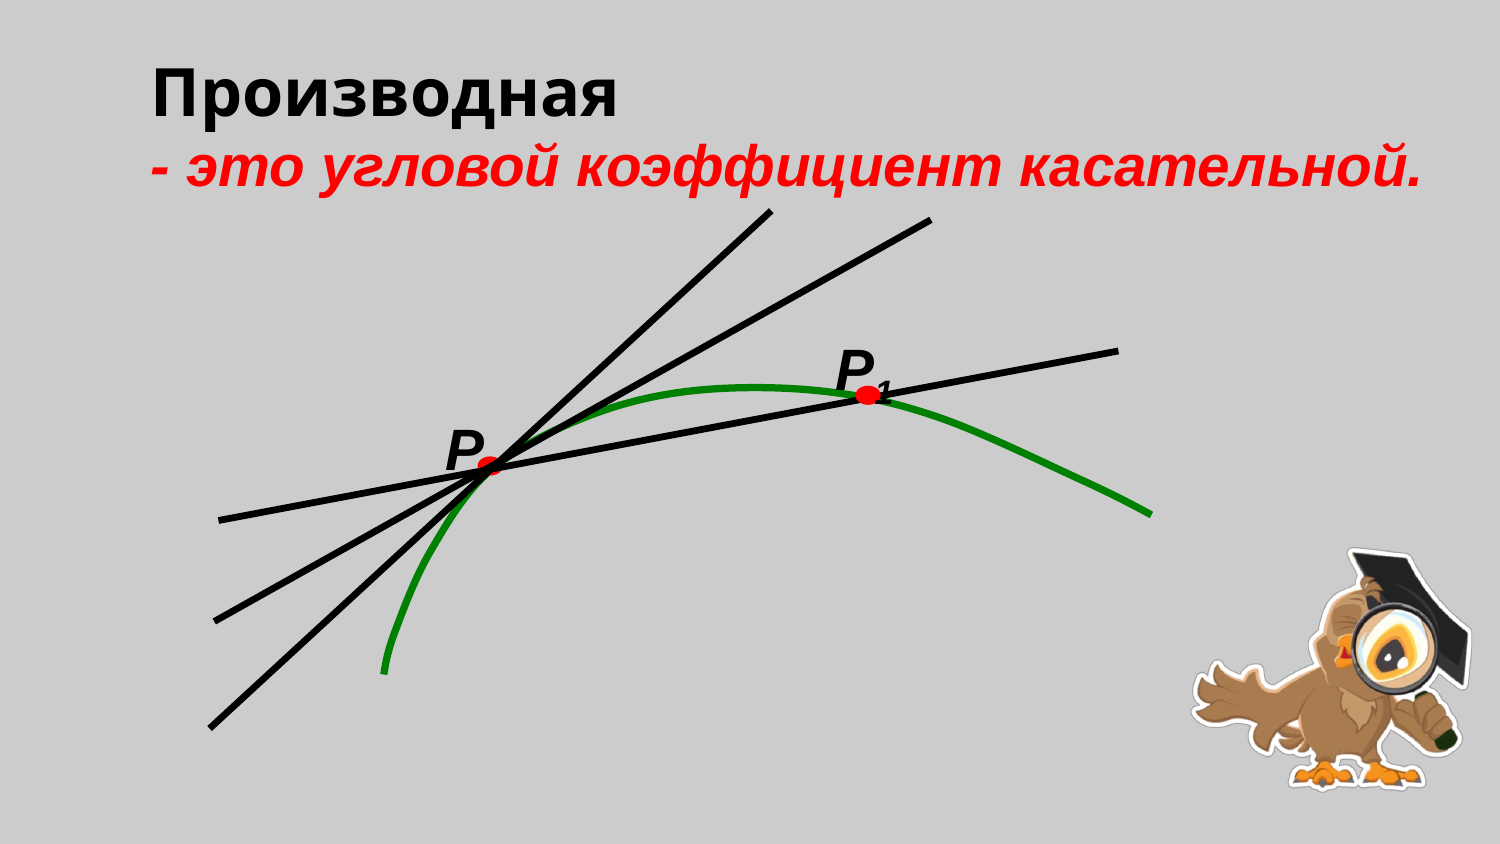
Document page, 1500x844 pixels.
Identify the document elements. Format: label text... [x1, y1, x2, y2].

text_box Производная [135, 34, 1018, 121]
text_box - это угловой коэффициент касательной. [135, 120, 1447, 206]
text_box Р1 [820, 324, 912, 419]
text_box [501, 387, 820, 466]
text_box Р [430, 404, 500, 490]
picture [1181, 520, 1481, 820]
text_box [383, 408, 1152, 675]
